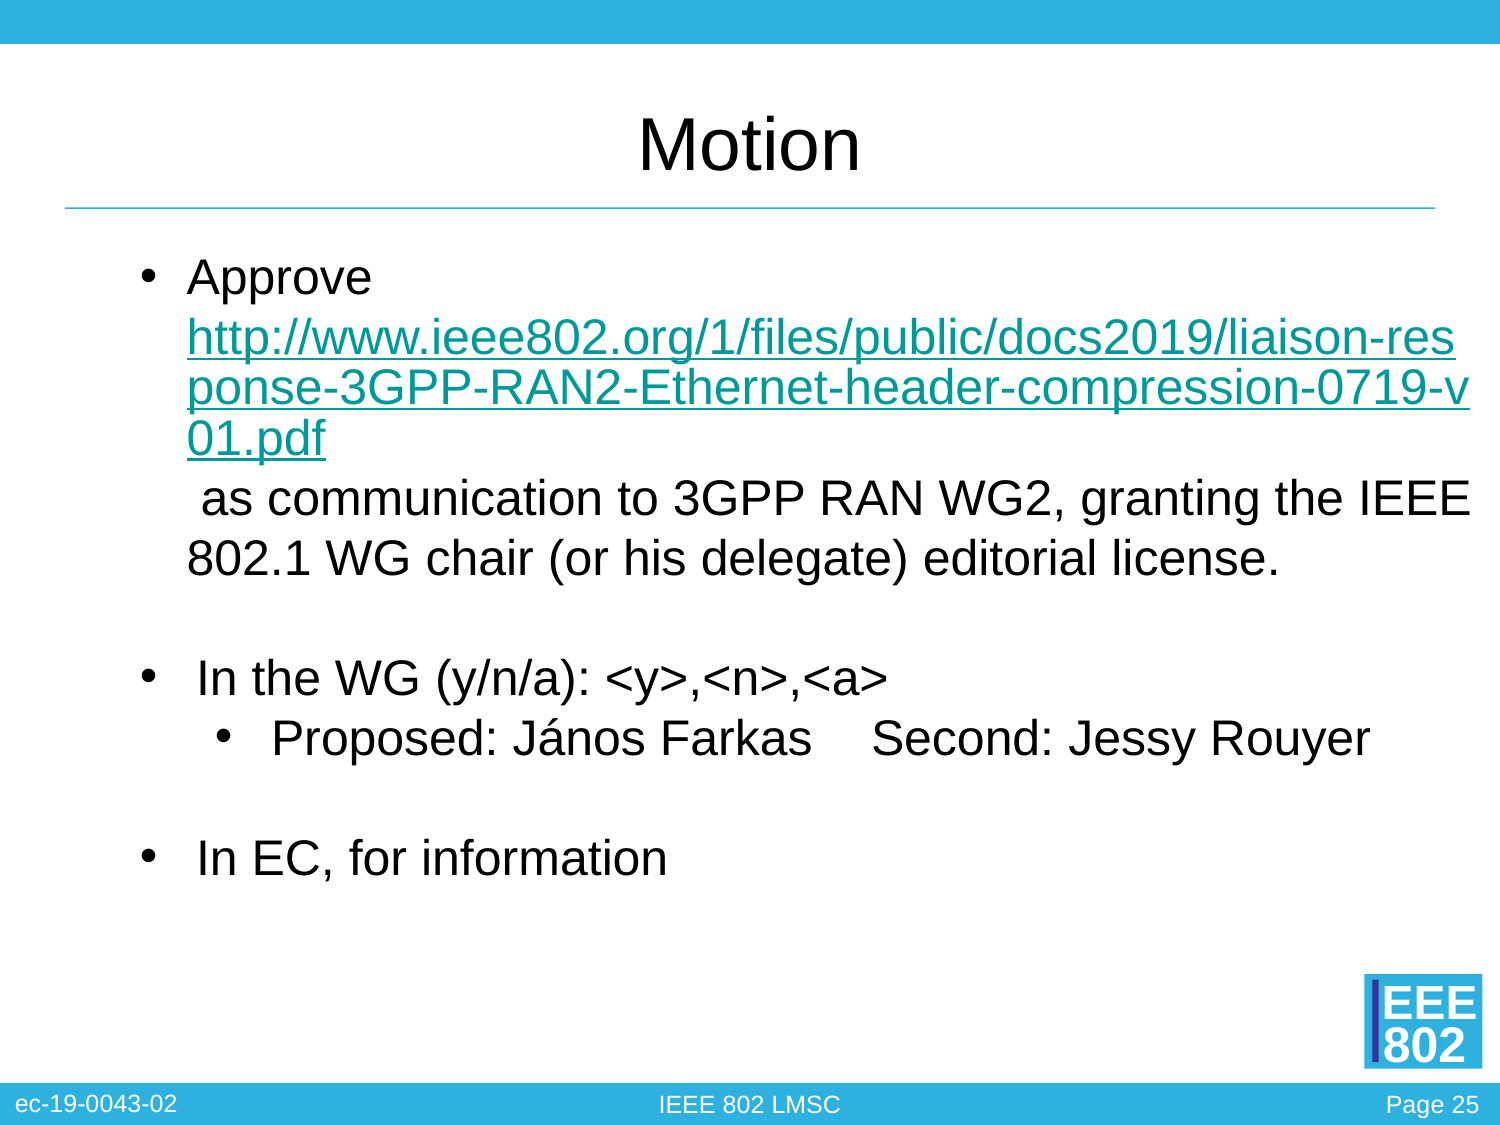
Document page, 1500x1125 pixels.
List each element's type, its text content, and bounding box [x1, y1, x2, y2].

title Motion [75, 75, 1425, 205]
text_box Approve http://www.ieee802.org/1/files/public/docs2019/liaison-response-3GPP-RAN2-Ethernet-header-compression-0719-v01.pdf as communication to 3GPP RAN WG2, granting the IEEE 802.1 WG chair (or his delegate) editorial license. In the WG (y/n/a): <y>,<n>,<a> Proposed: János Farkas Second: Jessy Rouyer In EC, for information [124, 237, 1488, 793]
